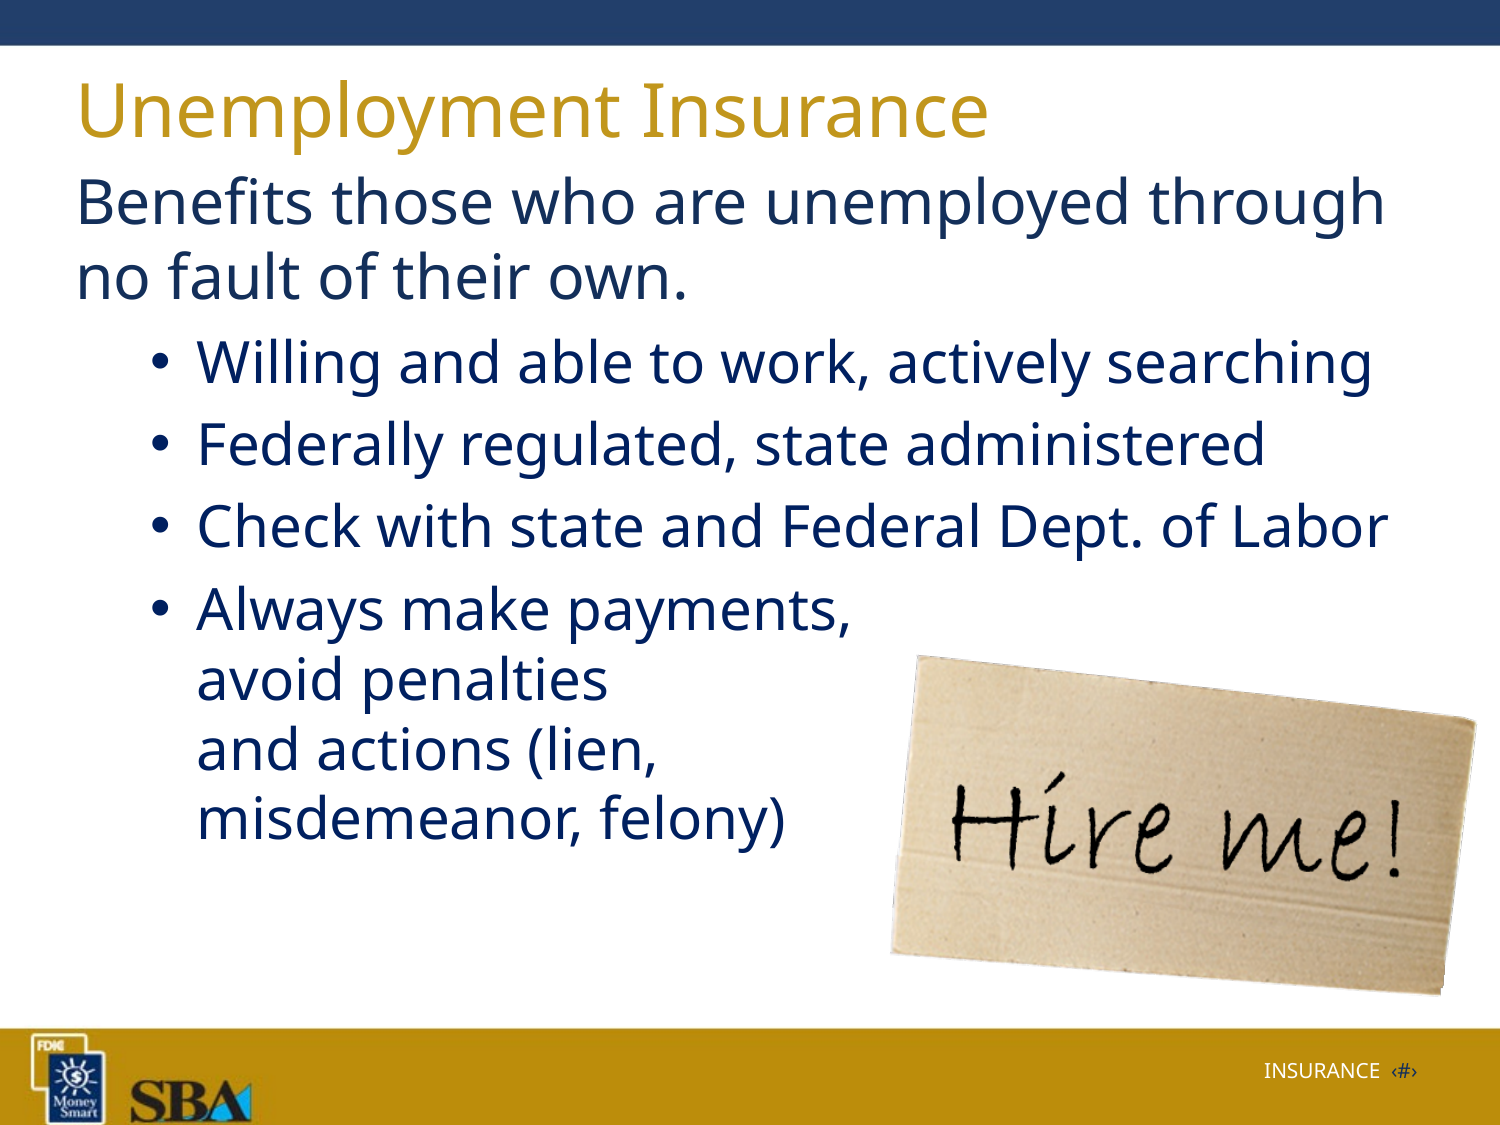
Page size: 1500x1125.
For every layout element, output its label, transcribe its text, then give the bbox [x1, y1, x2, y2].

picture [0, 0, 1500, 1125]
title Unemployment Insurance [74, 61, 1426, 161]
list Benefits those who are unemployed through no fault of their own. Willing and able to work, actively searching Federally regulated, state administered Check with state and Federal Dept. of Labor Always make payments, avoid penalties and actions (lien, misdemeanor, felony) [74, 161, 1426, 1020]
